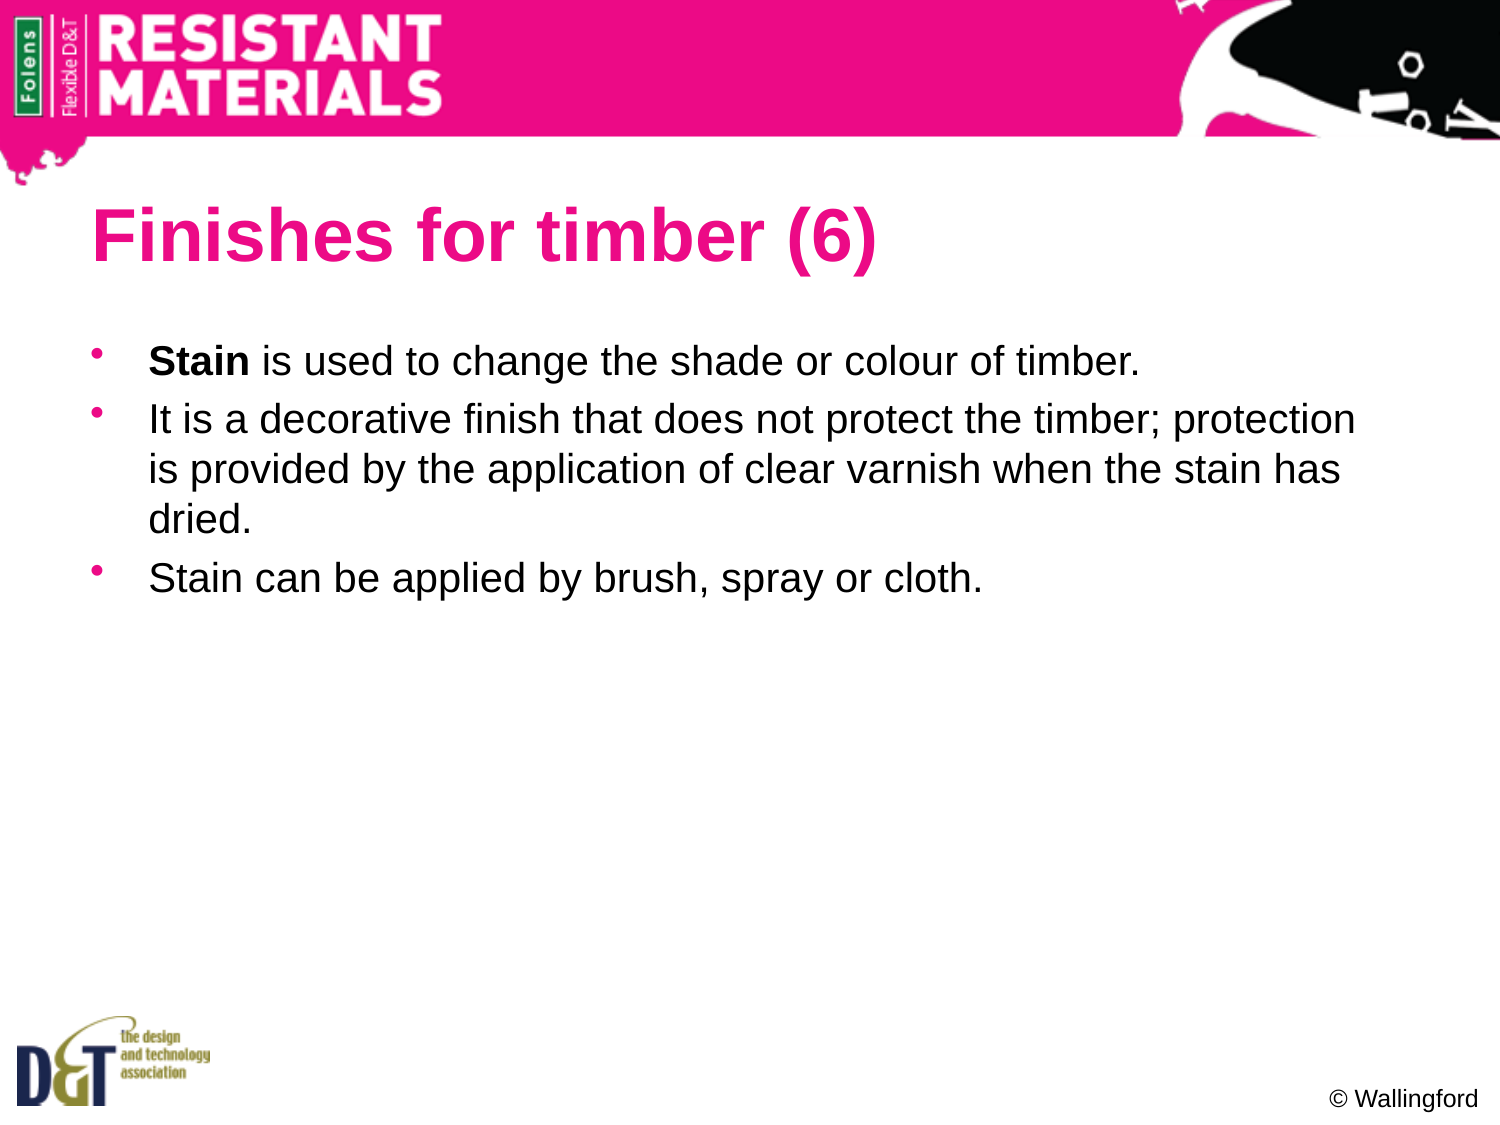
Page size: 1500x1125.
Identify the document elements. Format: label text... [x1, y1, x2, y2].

title Finishes for timber (6) [76, 160, 1427, 301]
text_box © Wallingford [1257, 1074, 1495, 1125]
list Stain is used to change the shade or colour of timber. It is a decorative finish that does not protect the timber; protection is provided by the application of clear varnish when the stain has dried. Stain can be applied by brush, spray or cloth. [75, 326, 1376, 1005]
picture [0, 0, 1500, 1125]
